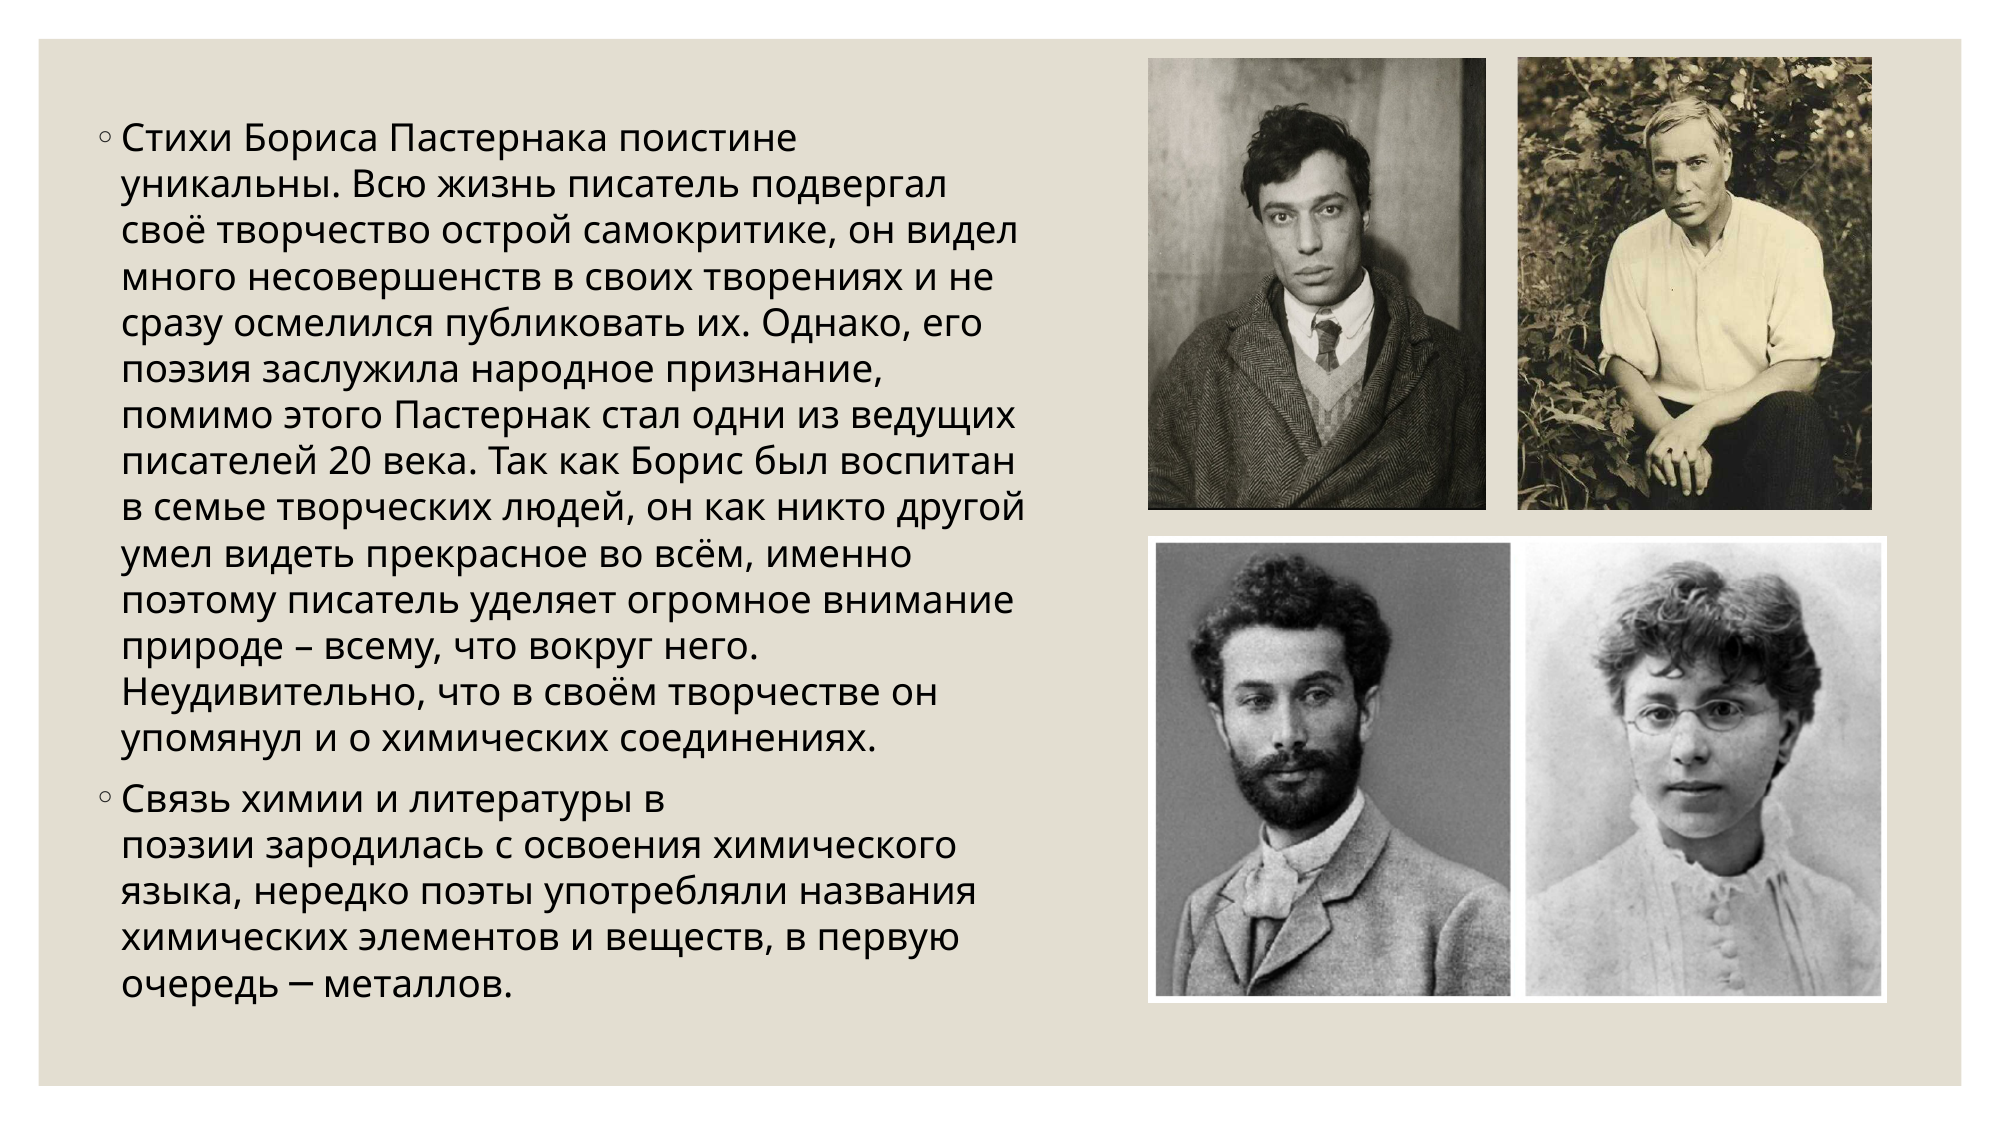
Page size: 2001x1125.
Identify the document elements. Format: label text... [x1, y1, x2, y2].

list Стихи Бориса Пастернака поистине уникальны. Всю жизнь писатель подвергал своё творчество острой самокритике, он видел много несовершенств в своих творениях и не сразу осмелился публиковать их. Однако, его поэзия заслужила народное признание, помимо этого Пастернак стал одни из ведущих писателей 20 века. Так как Борис был воспитан в семье творческих людей, он как никто другой умел видеть прекрасное во всём, именно поэтому писатель уделяет огромное внимание природе – всему, что вокруг него. Неудивительно, что в своём творчестве он упомянул и о химических соединениях. Связь химии и литературы в поэзии зародилась с освоения химического языка, нередко поэты употребляли названия химических элементов и веществ, в первую очередь ─ металлов. [78, 105, 1043, 1038]
picture [1148, 58, 1486, 510]
picture [1148, 536, 1887, 1003]
picture [1517, 57, 1873, 510]
